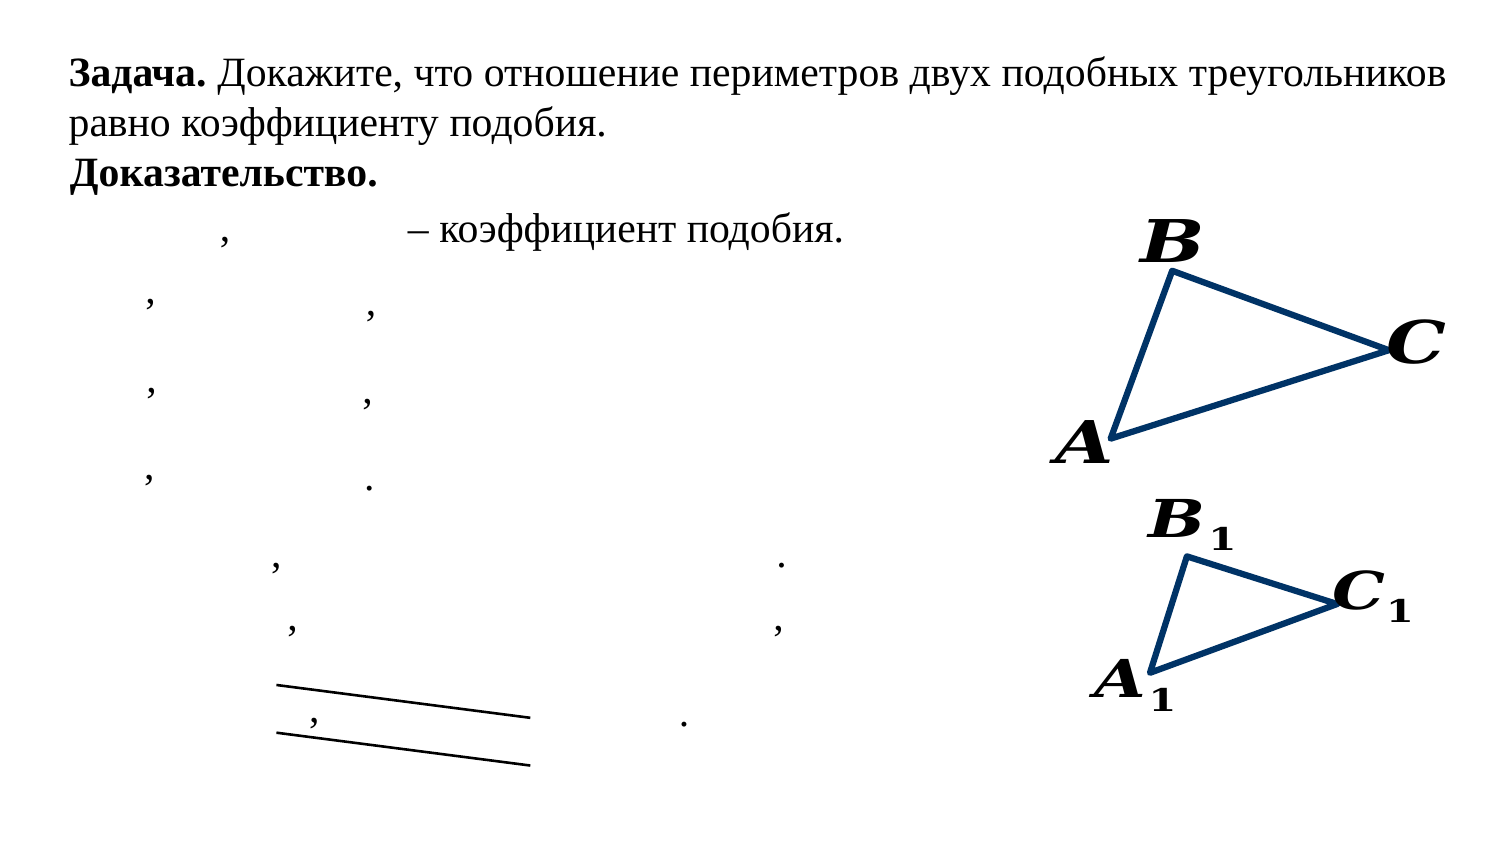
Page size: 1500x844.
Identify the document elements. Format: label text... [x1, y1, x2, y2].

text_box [1045, 210, 1449, 484]
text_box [276, 684, 531, 719]
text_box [1085, 491, 1416, 719]
text_box Доказательство. [55, 137, 393, 203]
text_box Задача. Докажите, что отношение периметров двух подобных треугольников равно коэффициенту подобия. [53, 37, 1500, 152]
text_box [276, 732, 531, 766]
